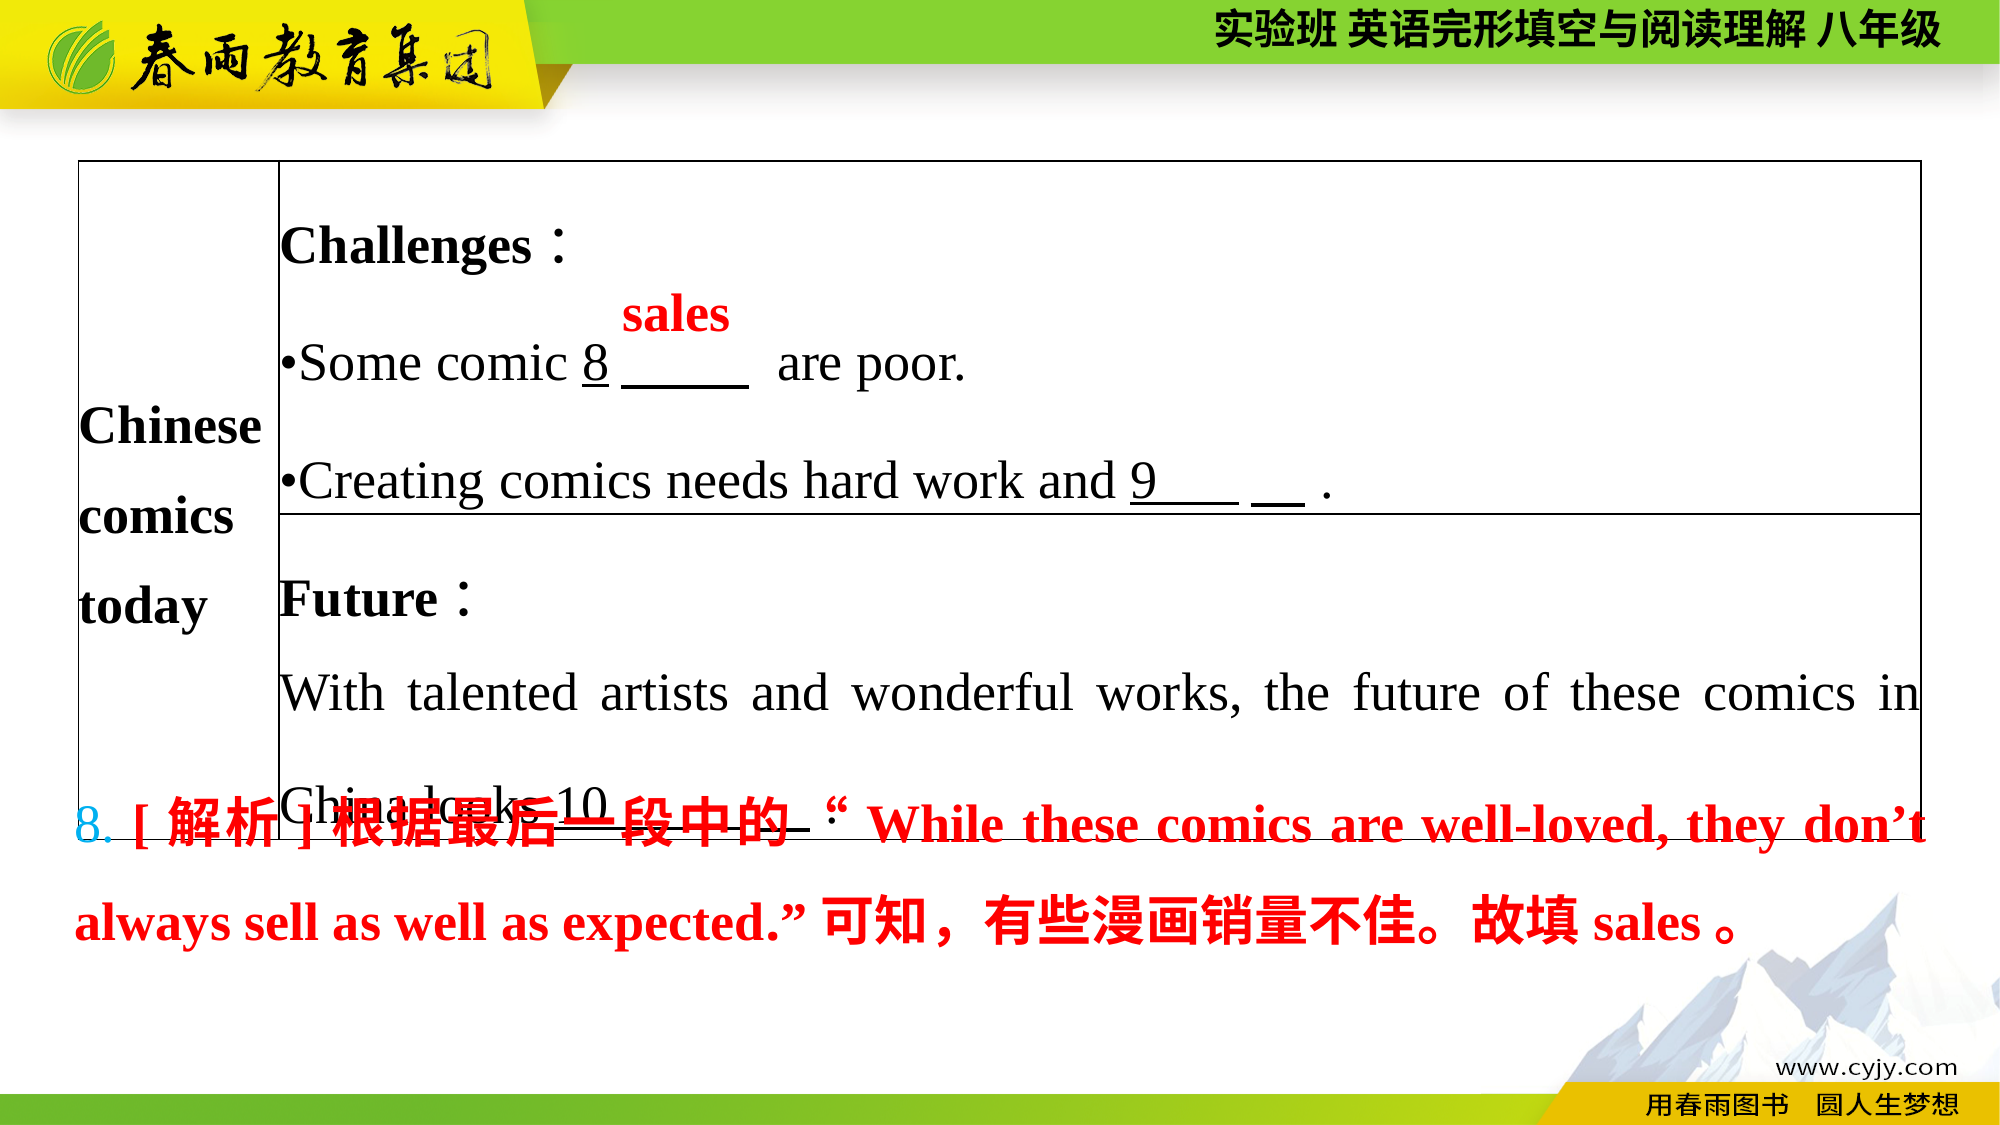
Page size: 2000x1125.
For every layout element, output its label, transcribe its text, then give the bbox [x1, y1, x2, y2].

list 8. [解析]根据最后一段中的“While these comics are well-loved, they don’t always sell as well as expected.”可知，有些漫画销量不佳。故填sales。 [59, 748, 1944, 949]
table_cell Future： With talented artists and wonderful works, the future of these comics in China looks 10 . [280, 515, 1920, 748]
table_header Challenges： •Some comic 8 are poor. •Creating comics needs hard work and 9 . [280, 162, 1920, 513]
picture [0, 0, 2000, 1125]
text_box sales [608, 270, 746, 350]
table_header Chinese comics today [79, 162, 278, 748]
